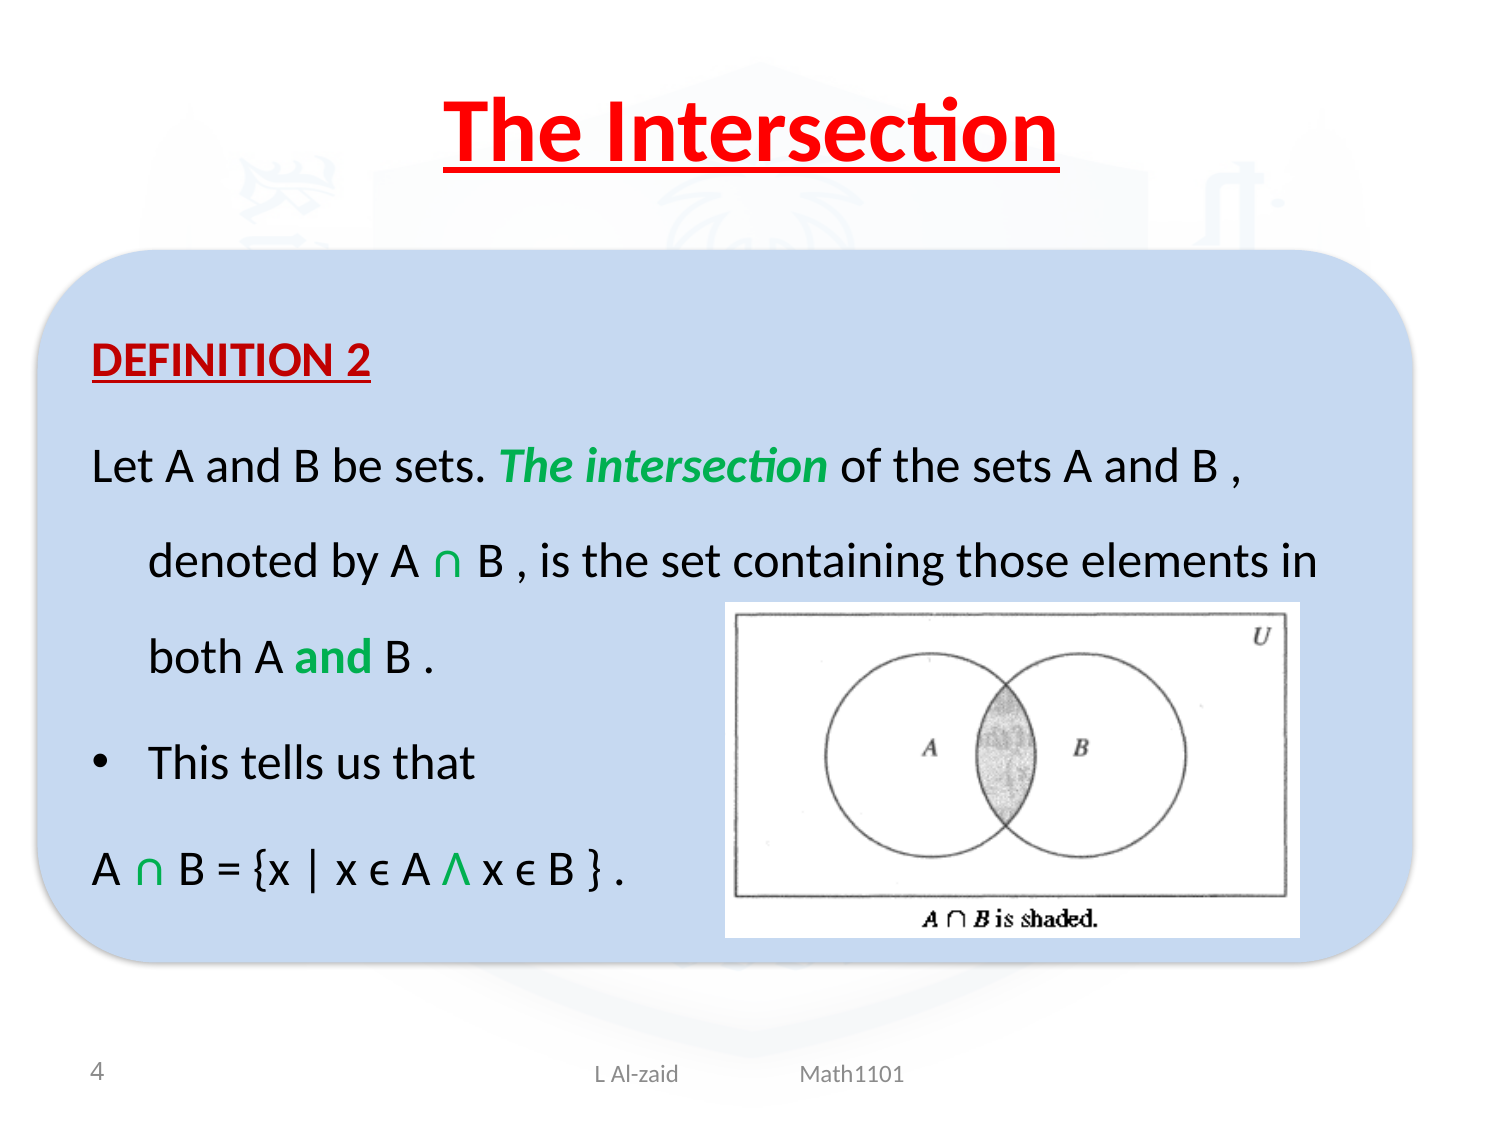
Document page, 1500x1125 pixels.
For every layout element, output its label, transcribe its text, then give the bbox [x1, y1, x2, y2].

picture [724, 602, 1301, 938]
list DEFINITION 2 Let A and B be sets. The intersection of the sets A and B , denoted by A ∩ B , is the set containing those elements in both A and B . This tells us that A ∩ B = {x | x ϵ A Λ x ϵ B } . [76, 282, 1427, 1025]
text_box [37, 249, 1375, 932]
title The Intersection [76, 30, 1427, 219]
slide_number 4 [75, 1042, 425, 1103]
footer L Al-zaid Math1101 [512, 1042, 988, 1103]
